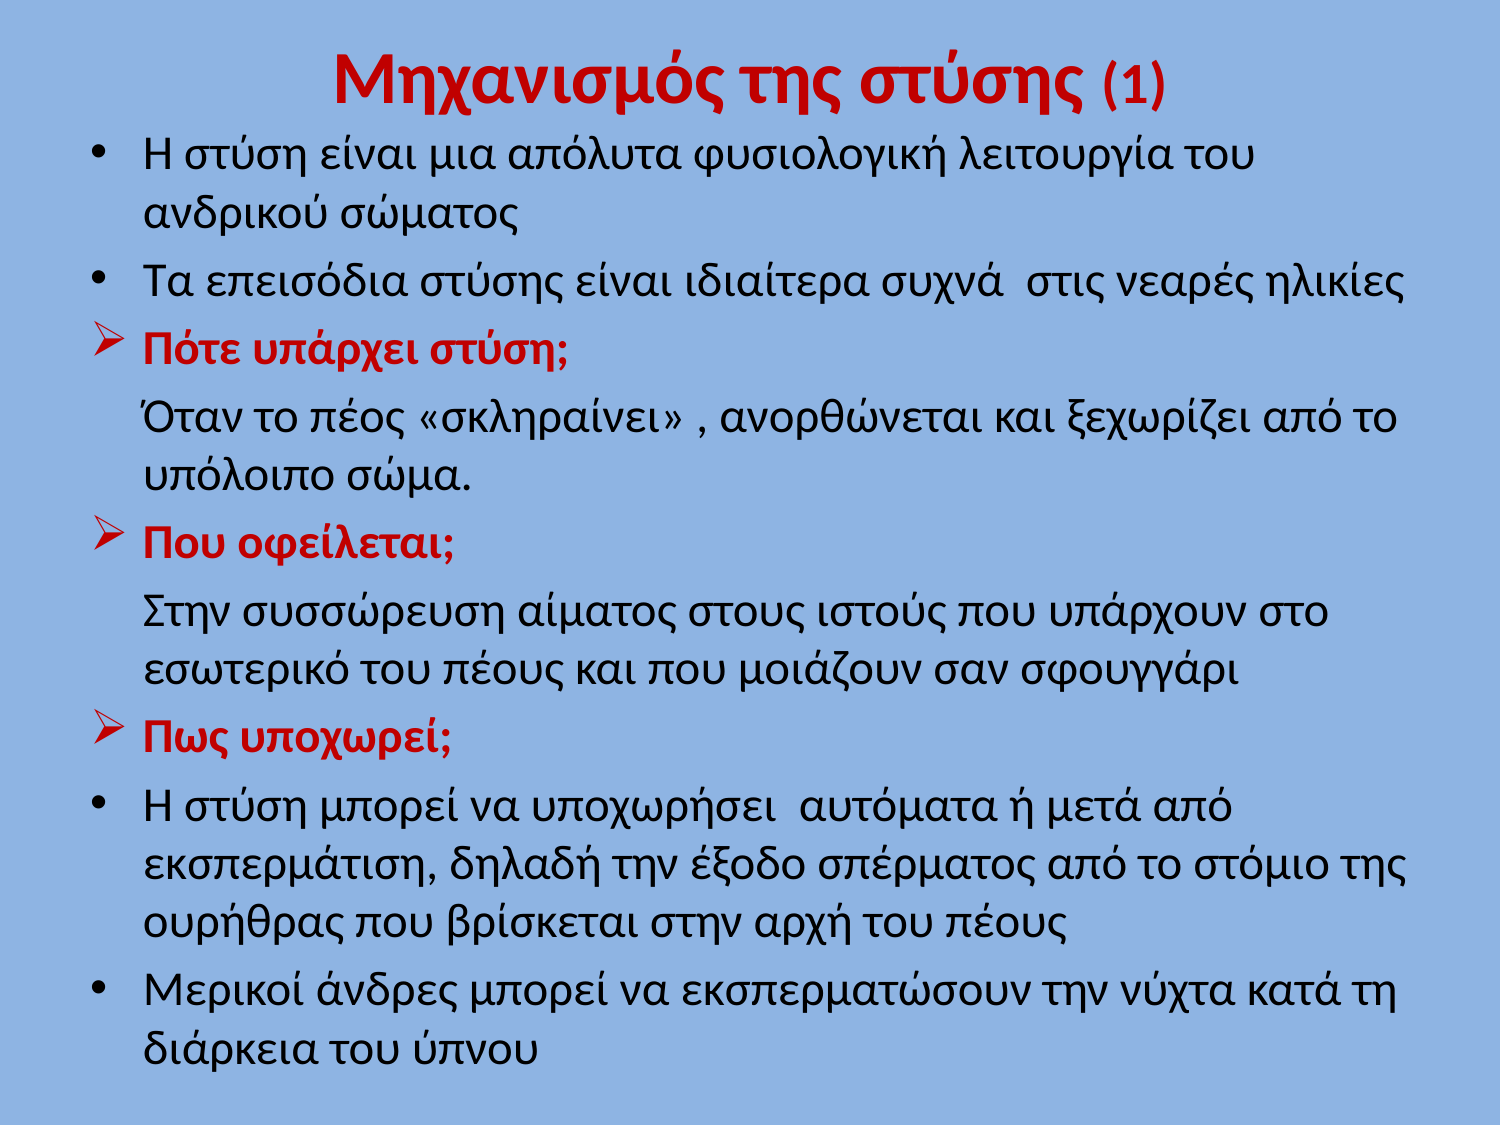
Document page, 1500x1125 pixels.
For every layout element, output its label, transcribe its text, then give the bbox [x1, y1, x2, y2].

list Η στύση είναι μια απόλυτα φυσιολογική λειτουργία του ανδρικού σώματος Τα επεισόδια στύσης είναι ιδιαίτερα συχνά στις νεαρές ηλικίες Πότε υπάρχει στύση; Όταν το πέος «σκληραίνει» , ανορθώνεται και ξεχωρίζει από το υπόλοιπο σώμα. Που οφείλεται; Στην συσσώρευση αίματος στους ιστούς που υπάρχουν στο εσωτερικό του πέους και που μοιάζουν σαν σφουγγάρι Πως υποχωρεί; Η στύση μπορεί να υποχωρήσει αυτόματα ή μετά από εκσπερμάτιση, δηλαδή την έξοδο σπέρματος από το στόμιο της ουρήθρας που βρίσκεται στην αρχή του πέους Μερικοί άνδρες μπορεί να εκσπερματώσουν την νύχτα κατά τη διάρκεια του ύπνου [75, 113, 1425, 1083]
title Μηχανισμός της στύσης (1) [75, 45, 1425, 102]
